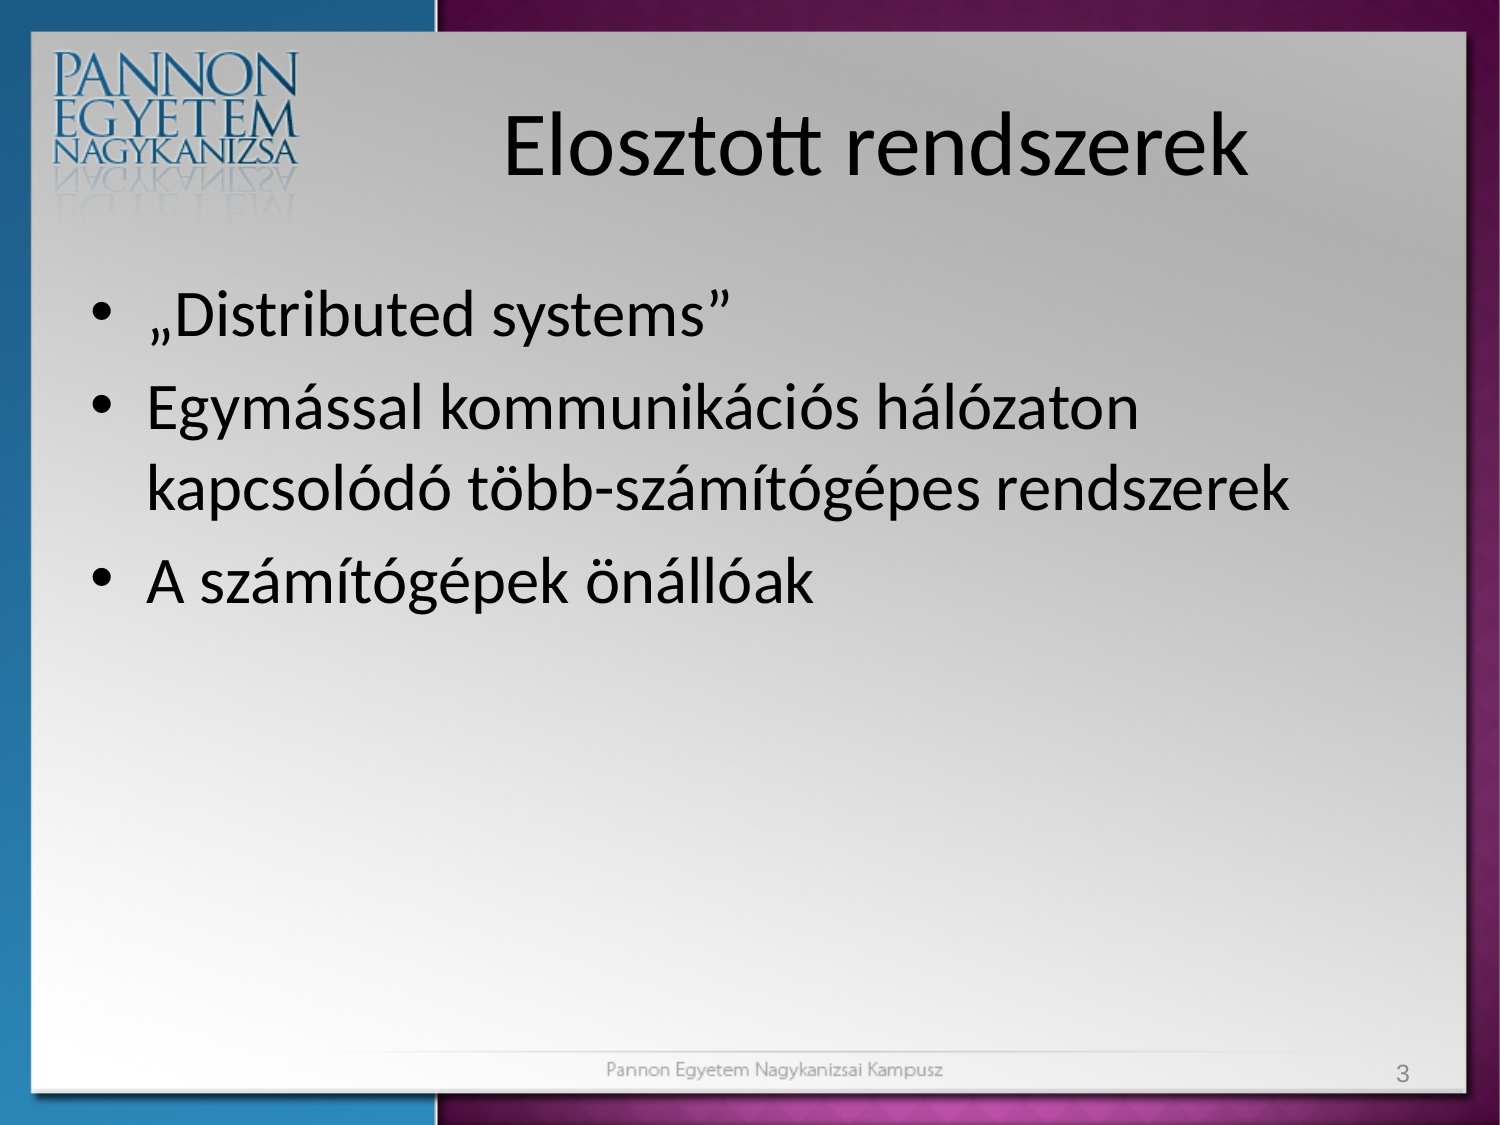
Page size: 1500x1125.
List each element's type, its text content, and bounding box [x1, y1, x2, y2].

title Elosztott rendszerek [328, 45, 1425, 233]
list „Distributed systems” Egymással kommunikációs hálózaton kapcsolódó több-számítógépes rendszerek A számítógépek önállóak [75, 262, 1425, 1038]
picture [0, 0, 1500, 1125]
slide_number 3 [1074, 1042, 1425, 1103]
